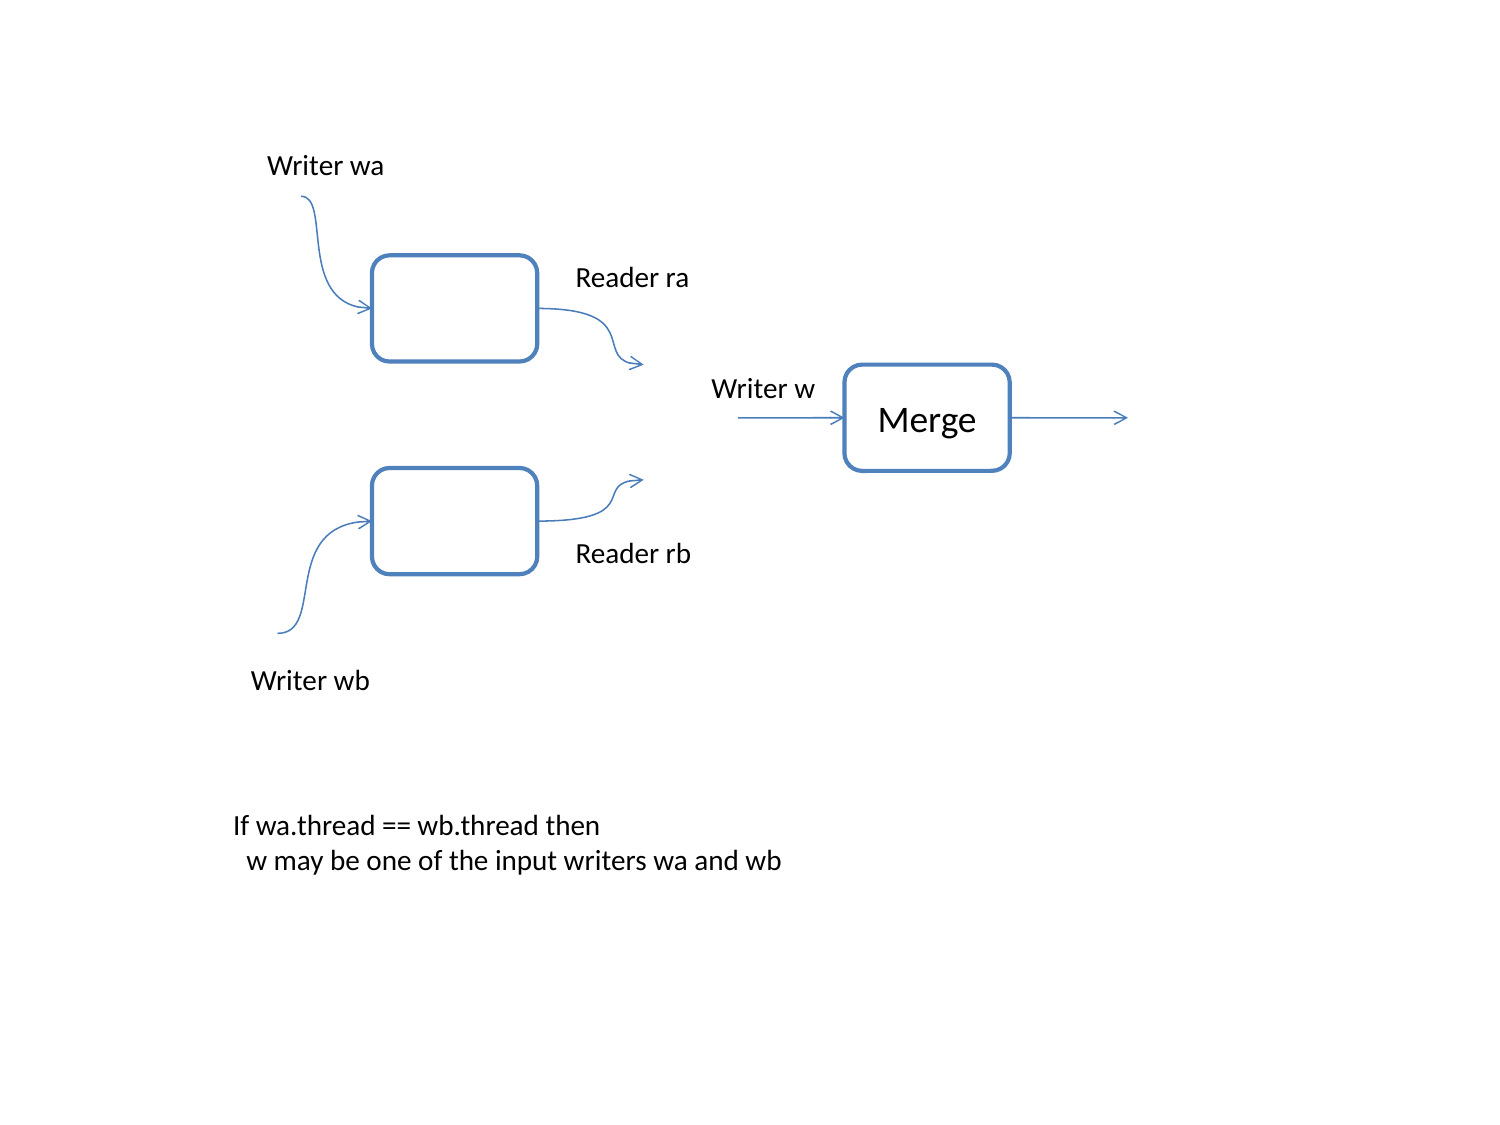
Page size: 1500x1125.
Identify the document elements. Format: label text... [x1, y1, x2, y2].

text_box Writer w [696, 361, 833, 412]
text_box Writer wa [252, 138, 408, 189]
text_box Reader rb [560, 526, 715, 577]
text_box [537, 479, 644, 522]
text_box Merge [842, 362, 1012, 474]
text_box Writer wb [236, 653, 389, 704]
text_box [369, 253, 540, 364]
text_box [280, 216, 393, 288]
text_box [369, 465, 540, 577]
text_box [268, 529, 381, 625]
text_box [537, 308, 644, 365]
text_box Reader ra [560, 250, 727, 301]
text_box If wa.thread == wb.thread then w may be one of the input writers wa and wb [218, 798, 821, 884]
